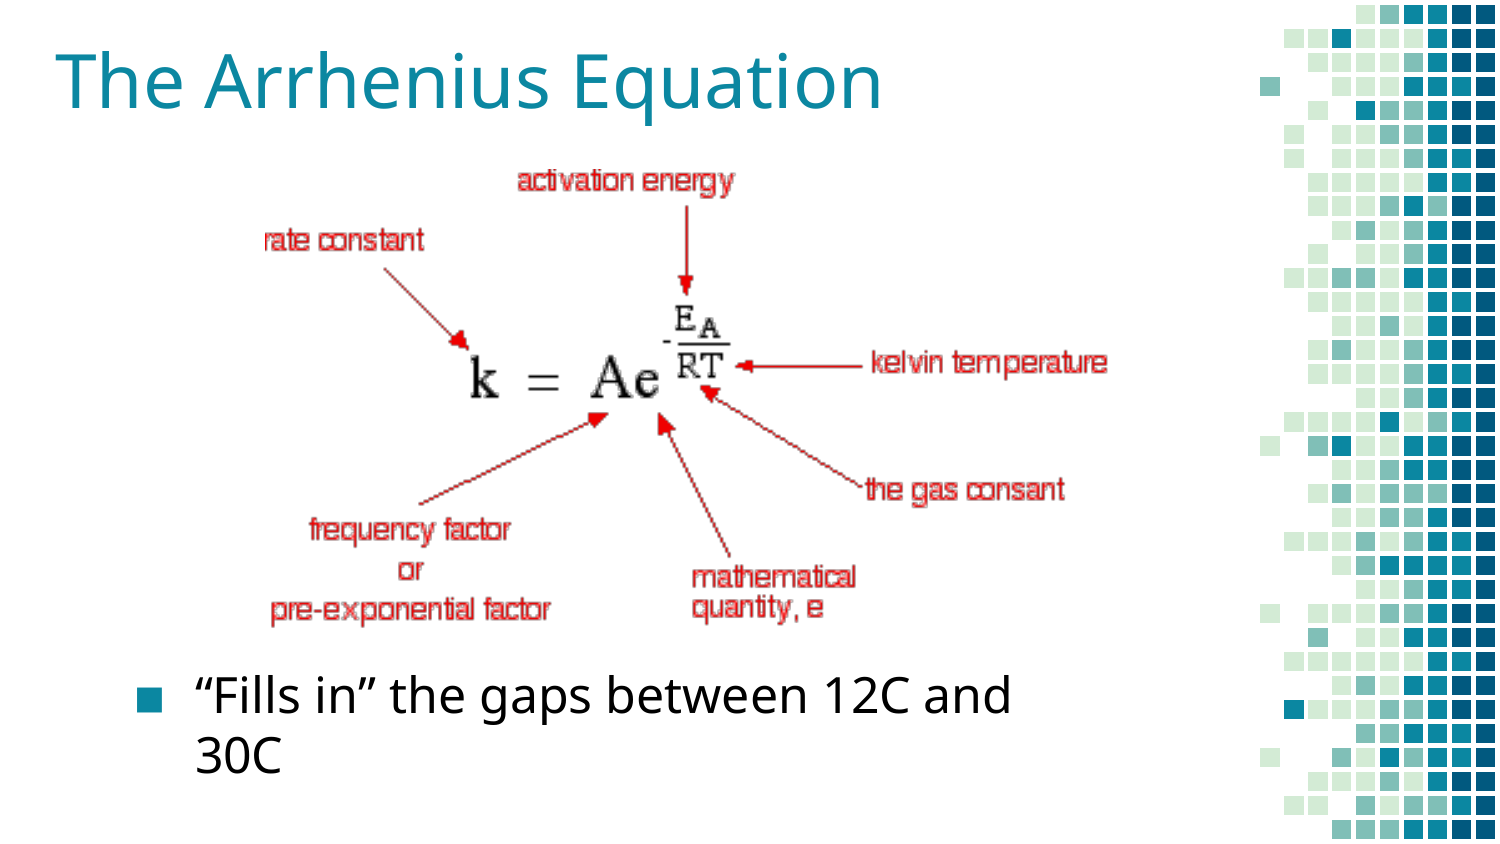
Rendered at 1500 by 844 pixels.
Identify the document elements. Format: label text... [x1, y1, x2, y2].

title The Arrhenius Equation [40, 39, 1150, 140]
picture [265, 169, 1110, 638]
list “Fills in” the gaps between 12C and 30C [105, 648, 1127, 760]
